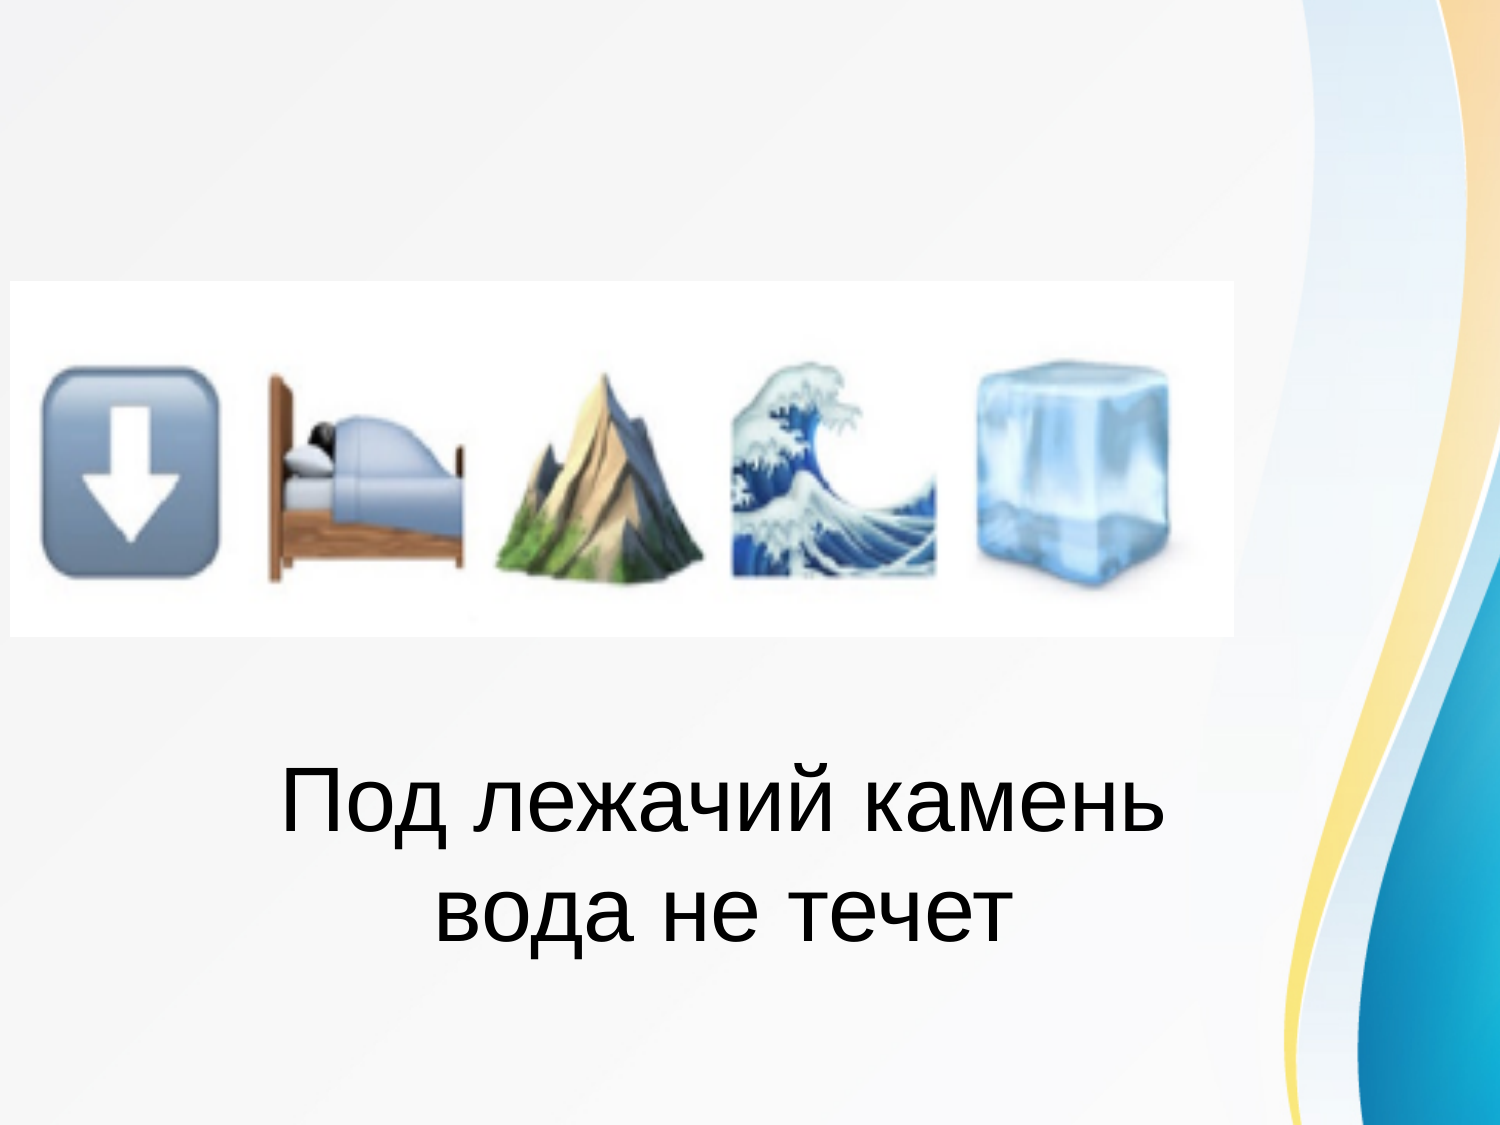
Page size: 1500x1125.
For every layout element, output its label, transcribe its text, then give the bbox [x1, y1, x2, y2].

picture [0, 0, 1500, 1125]
text_box Под лежачий камень вода не течет [253, 732, 1195, 883]
